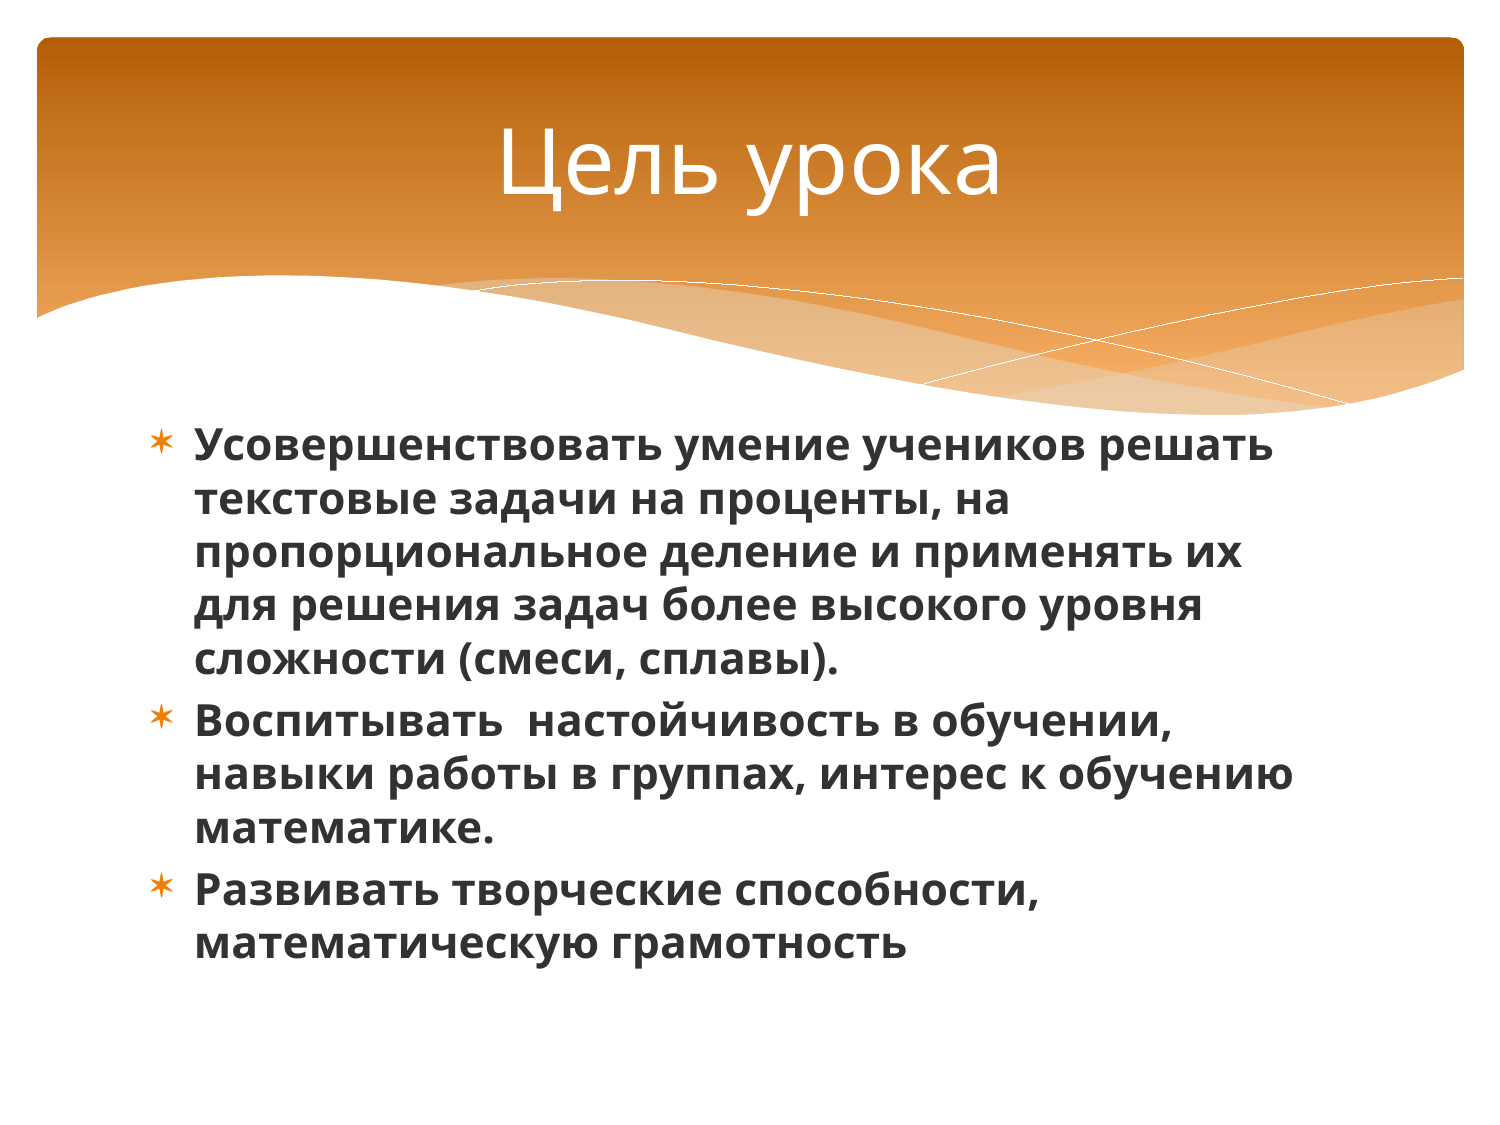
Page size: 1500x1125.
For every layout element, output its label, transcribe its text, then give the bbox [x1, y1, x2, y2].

title Цель урока [75, 55, 1425, 261]
list Усовершенствовать умение учеников решать текстовые задачи на проценты, на пропорциональное деление и применять их для решения задач более высокого уровня сложности (смеси, сплавы). Воспитывать настойчивость в обучении, навыки работы в группах, интерес к обучению математике. Развивать творческие способности, математическую грамотность [135, 408, 1352, 976]
